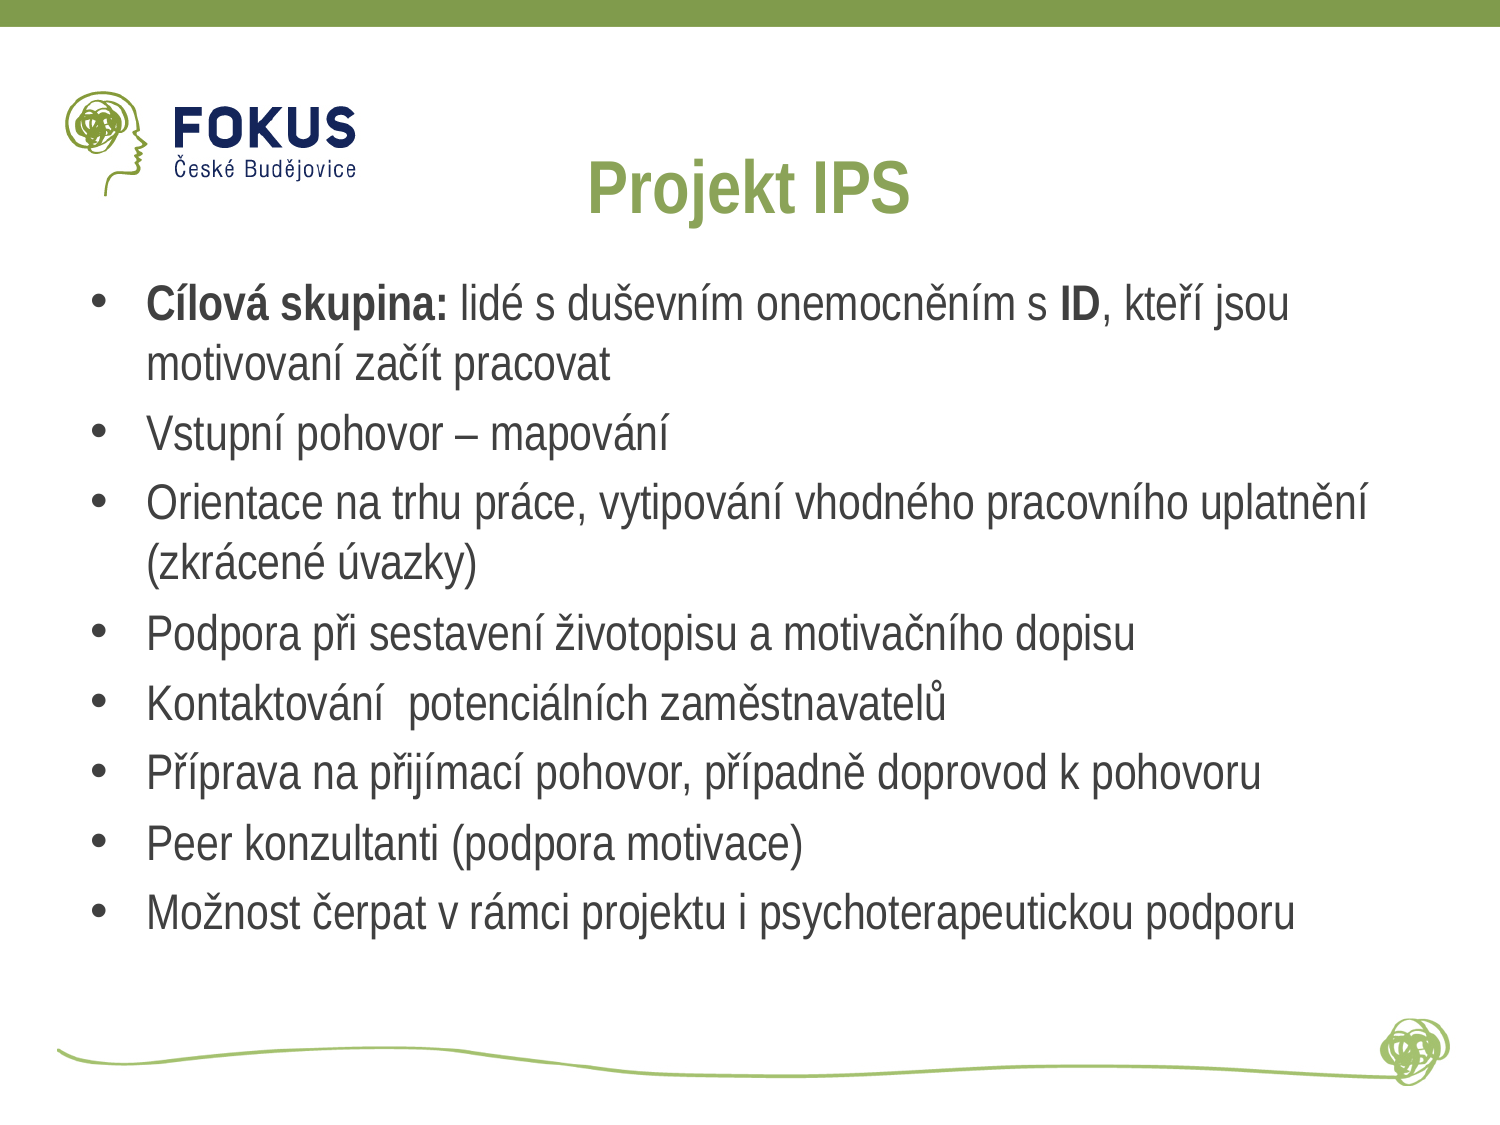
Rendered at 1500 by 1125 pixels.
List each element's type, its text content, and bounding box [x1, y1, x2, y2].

picture [0, 0, 1500, 1125]
list Cílová skupina: lidé s duševním onemocněním s ID, kteří jsou motivovaní začít pracovat Vstupní pohovor – mapování Orientace na trhu práce, vytipování vhodného pracovního uplatnění (zkrácené úvazky) Podpora při sestavení životopisu a motivačního dopisu Kontaktování potenciálních zaměstnavatelů Příprava na přijímací pohovor, případně doprovod k pohovoru Peer konzultanti (podpora motivace) Možnost čerpat v rámci projektu i psychoterapeutickou podporu [74, 262, 1426, 1006]
title Projekt IPS [74, 89, 1426, 262]
